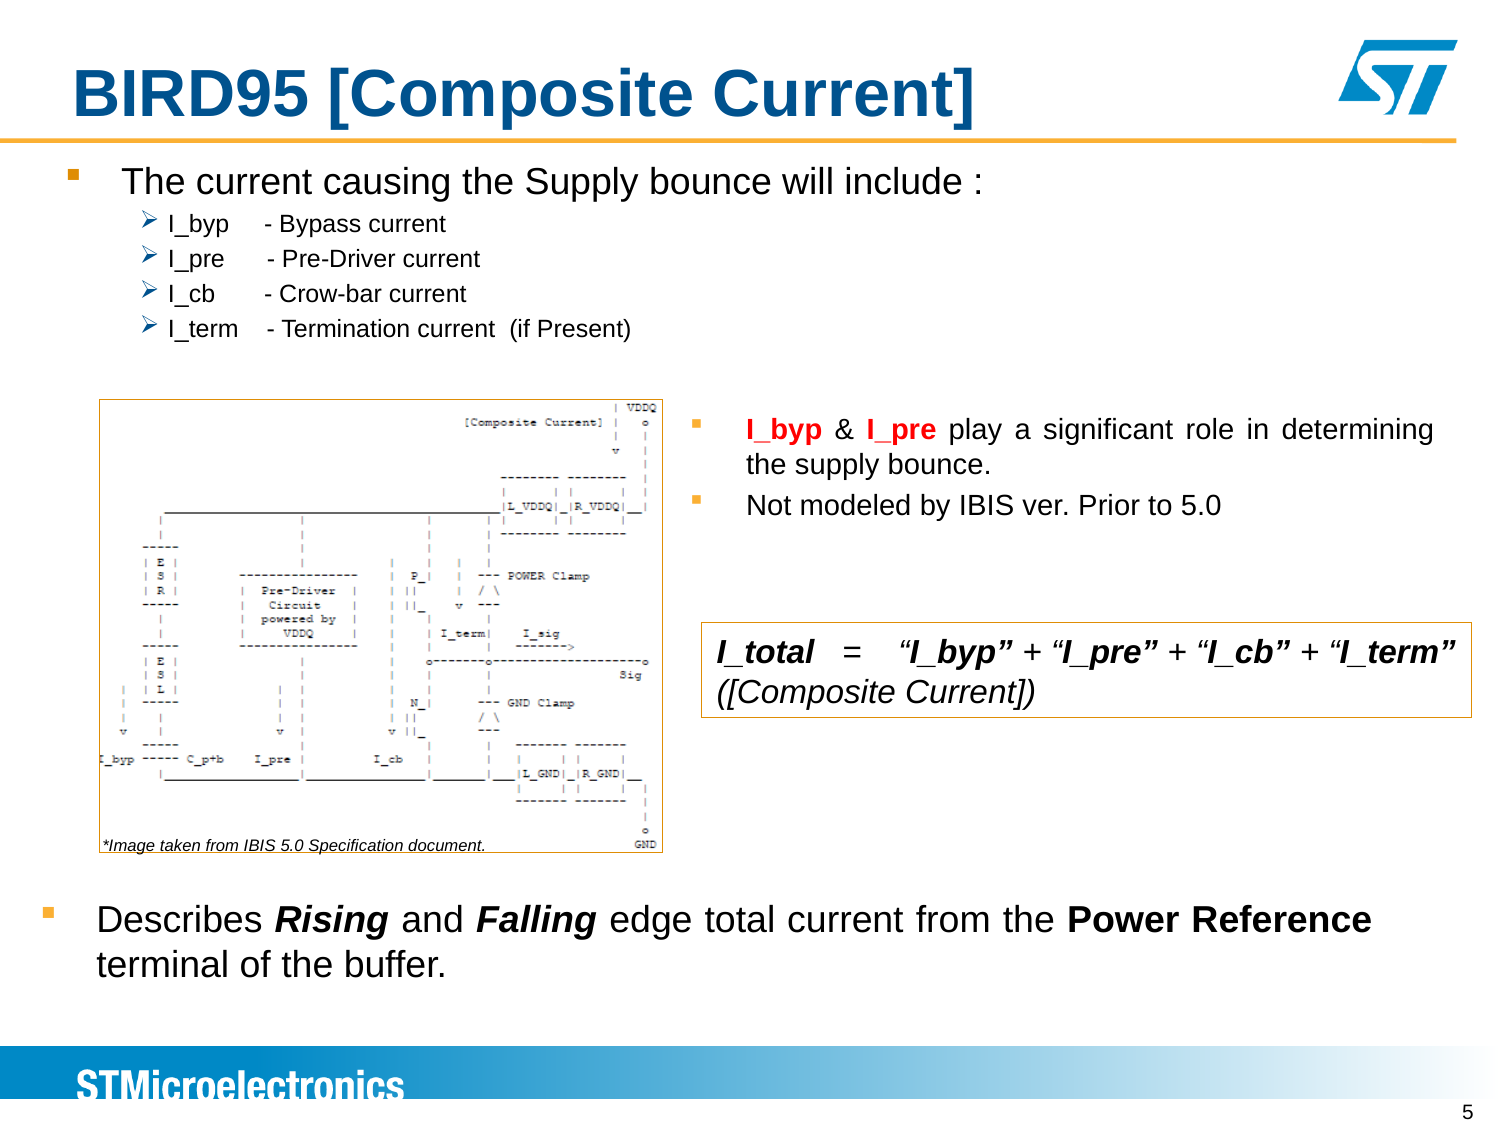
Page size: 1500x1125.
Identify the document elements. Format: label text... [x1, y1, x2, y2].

picture [99, 399, 663, 854]
text_box *Image taken from IBIS 5.0 Specification document. [87, 827, 651, 862]
picture [1328, 37, 1462, 117]
list Describes Rising and Falling edge total current from the Power Reference terminal of the buffer. [24, 887, 1388, 988]
title BIRD95 [Composite Current] [57, 24, 1283, 138]
text_box I_byp & I_pre play a significant role in determining the supply bounce. Not modeled by IBIS ver. Prior to 5.0 [675, 402, 1450, 598]
text_box I_total = “I_byp” + “I_pre” + “I_cb” + “I_term” ([Composite Current]) [701, 622, 1472, 718]
slide_number 5 [1413, 1086, 1489, 1125]
text_box The current causing the Supply bounce will include : I_byp - Bypass current I_pre - Pre-Driver current I_cb - Crow-bar current I_term - Termination current (if Present) [49, 149, 1413, 438]
picture [0, 1046, 1500, 1101]
